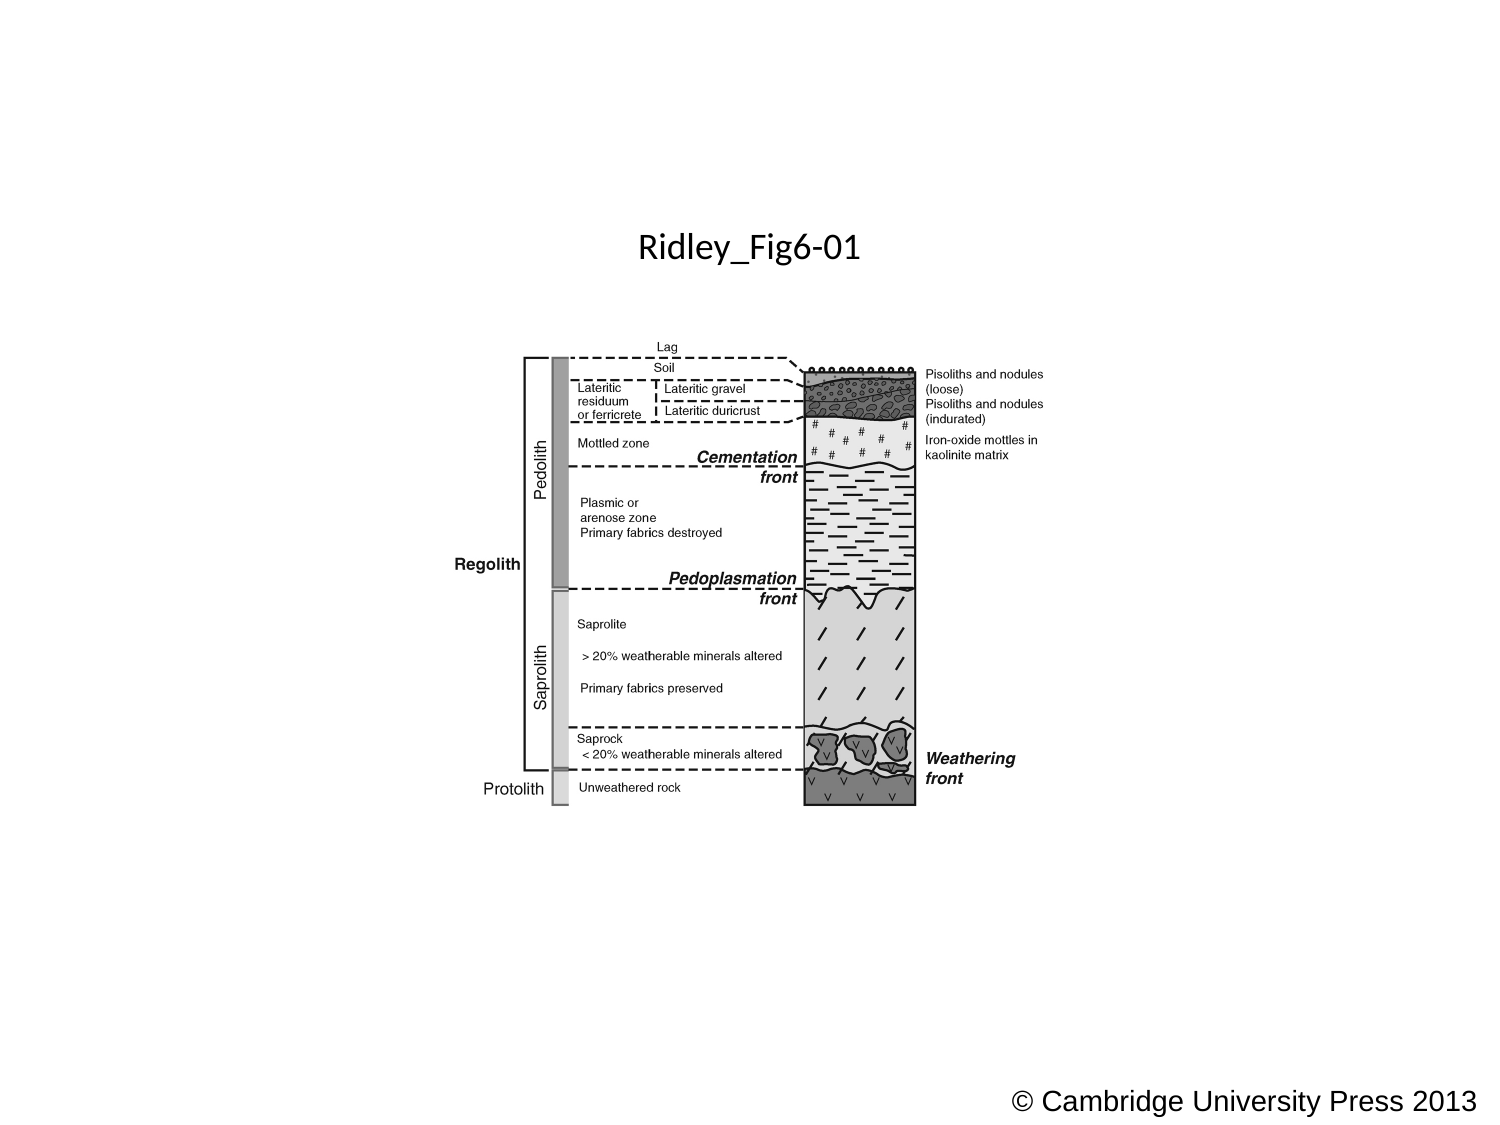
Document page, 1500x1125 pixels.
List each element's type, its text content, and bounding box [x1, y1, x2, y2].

text_box © Cambridge University Press 2013 [907, 1074, 1493, 1125]
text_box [448, 214, 1052, 818]
